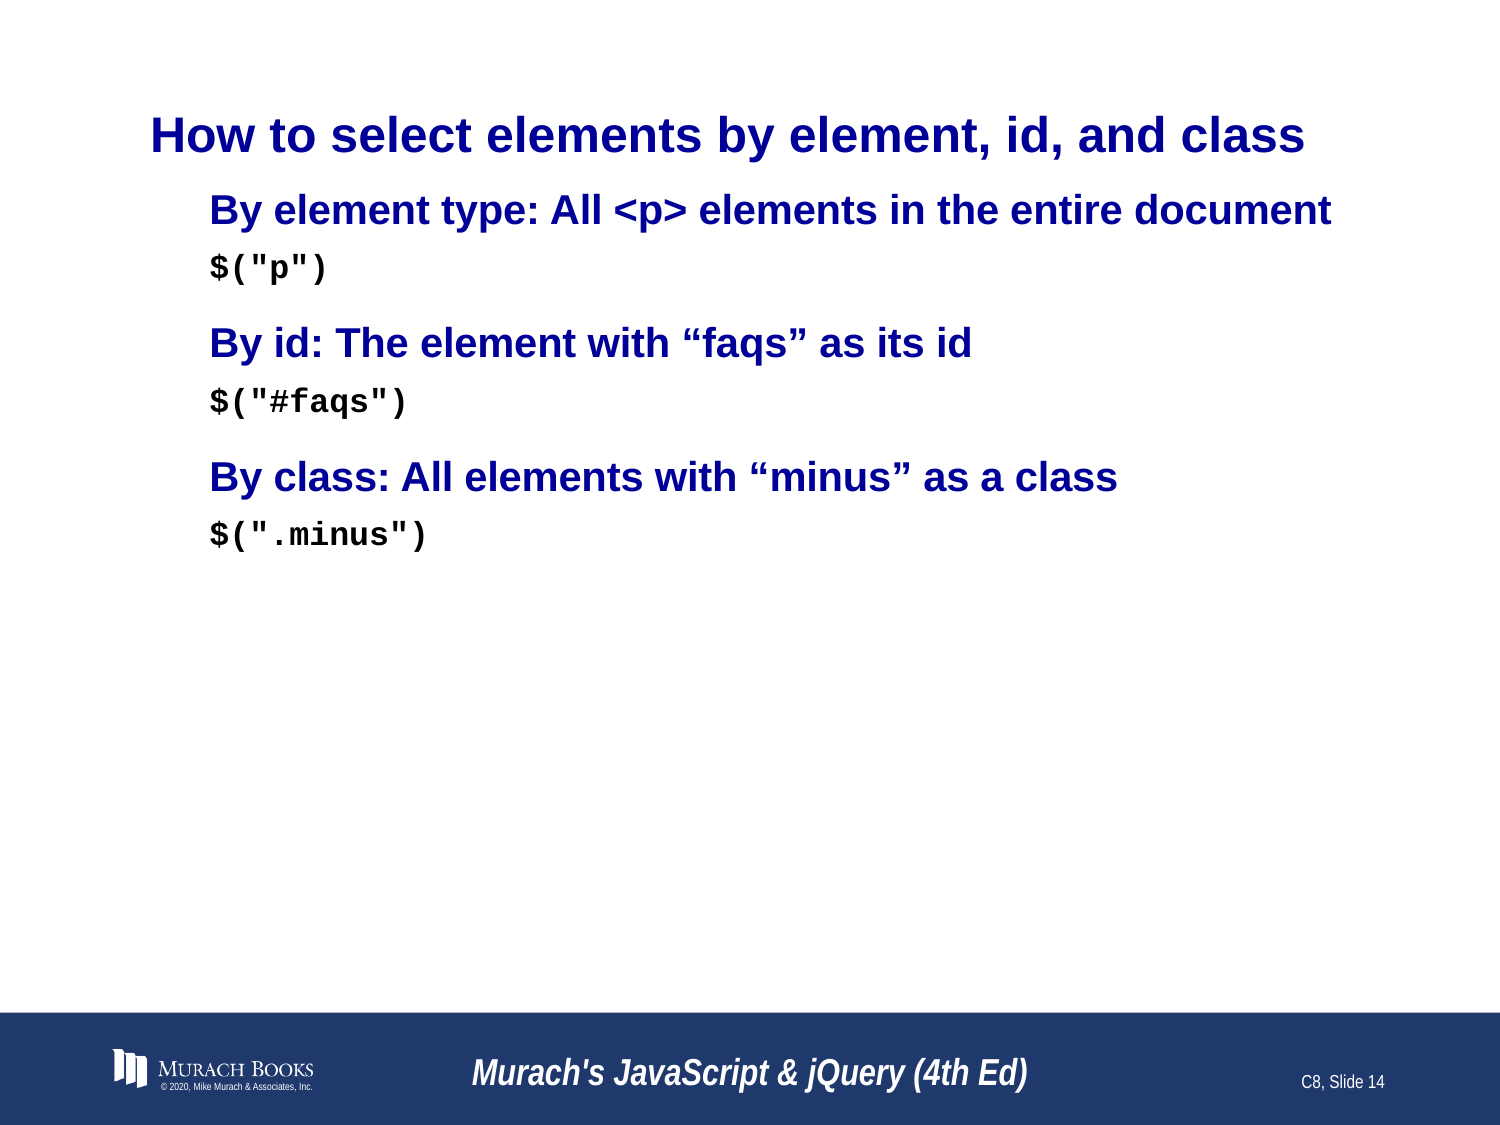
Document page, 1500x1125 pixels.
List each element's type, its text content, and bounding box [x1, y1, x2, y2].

slide_number Murach's JavaScript & jQuery (4th Ed) [463, 1025, 1050, 1100]
title How to select elements by element, id, and class [150, 102, 1350, 164]
footer © 2020, Mike Murach & Associates, Inc. [12, 1025, 463, 1100]
list By element type: All <p> elements in the entire document $("p") By id: The element with “faqs” as its id $("#faqs") By class: All elements with “minus” as a class $(".minus") [137, 174, 1350, 975]
slide_number C8, Slide 14 [1087, 1025, 1400, 1100]
